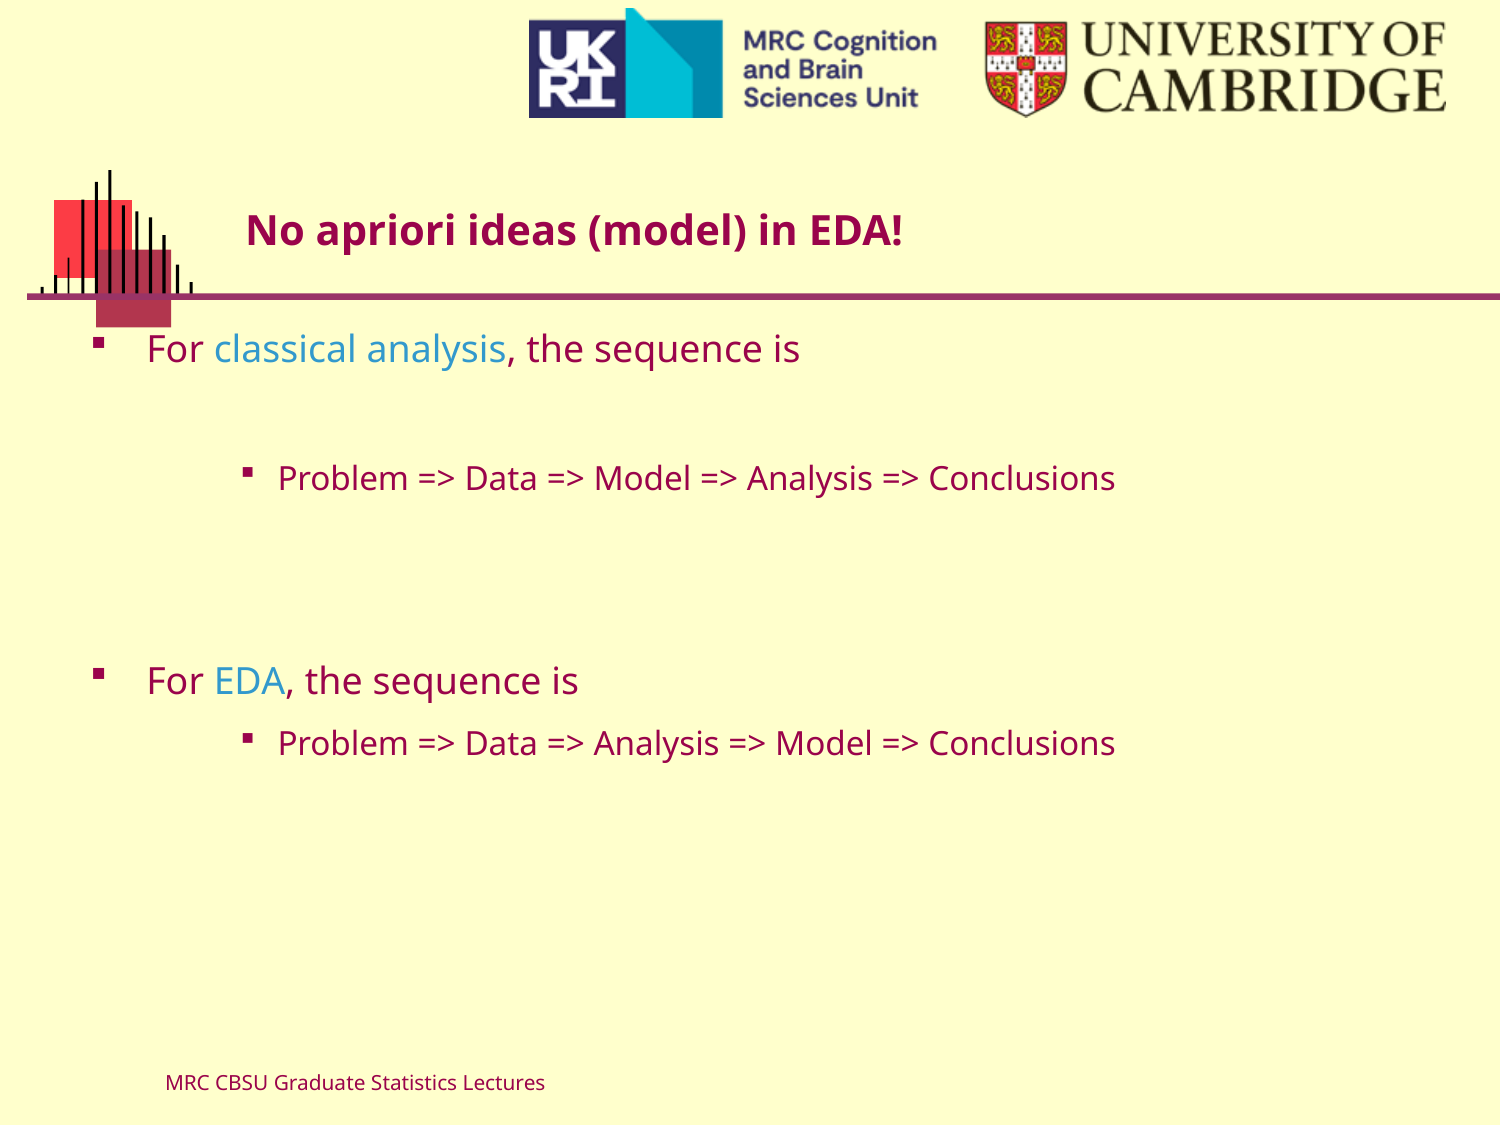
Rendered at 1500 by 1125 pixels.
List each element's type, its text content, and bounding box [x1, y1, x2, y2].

picture [529, 8, 1446, 118]
title No apriori ideas (model) in EDA! [230, 184, 1081, 262]
footer MRC CBSU Graduate Statistics Lectures [149, 1062, 988, 1101]
list For classical analysis, the sequence is Problem => Data => Model => Analysis => Conclusions For EDA, the sequence is Problem => Data => Analysis => Model => Conclusions [75, 262, 1425, 1038]
